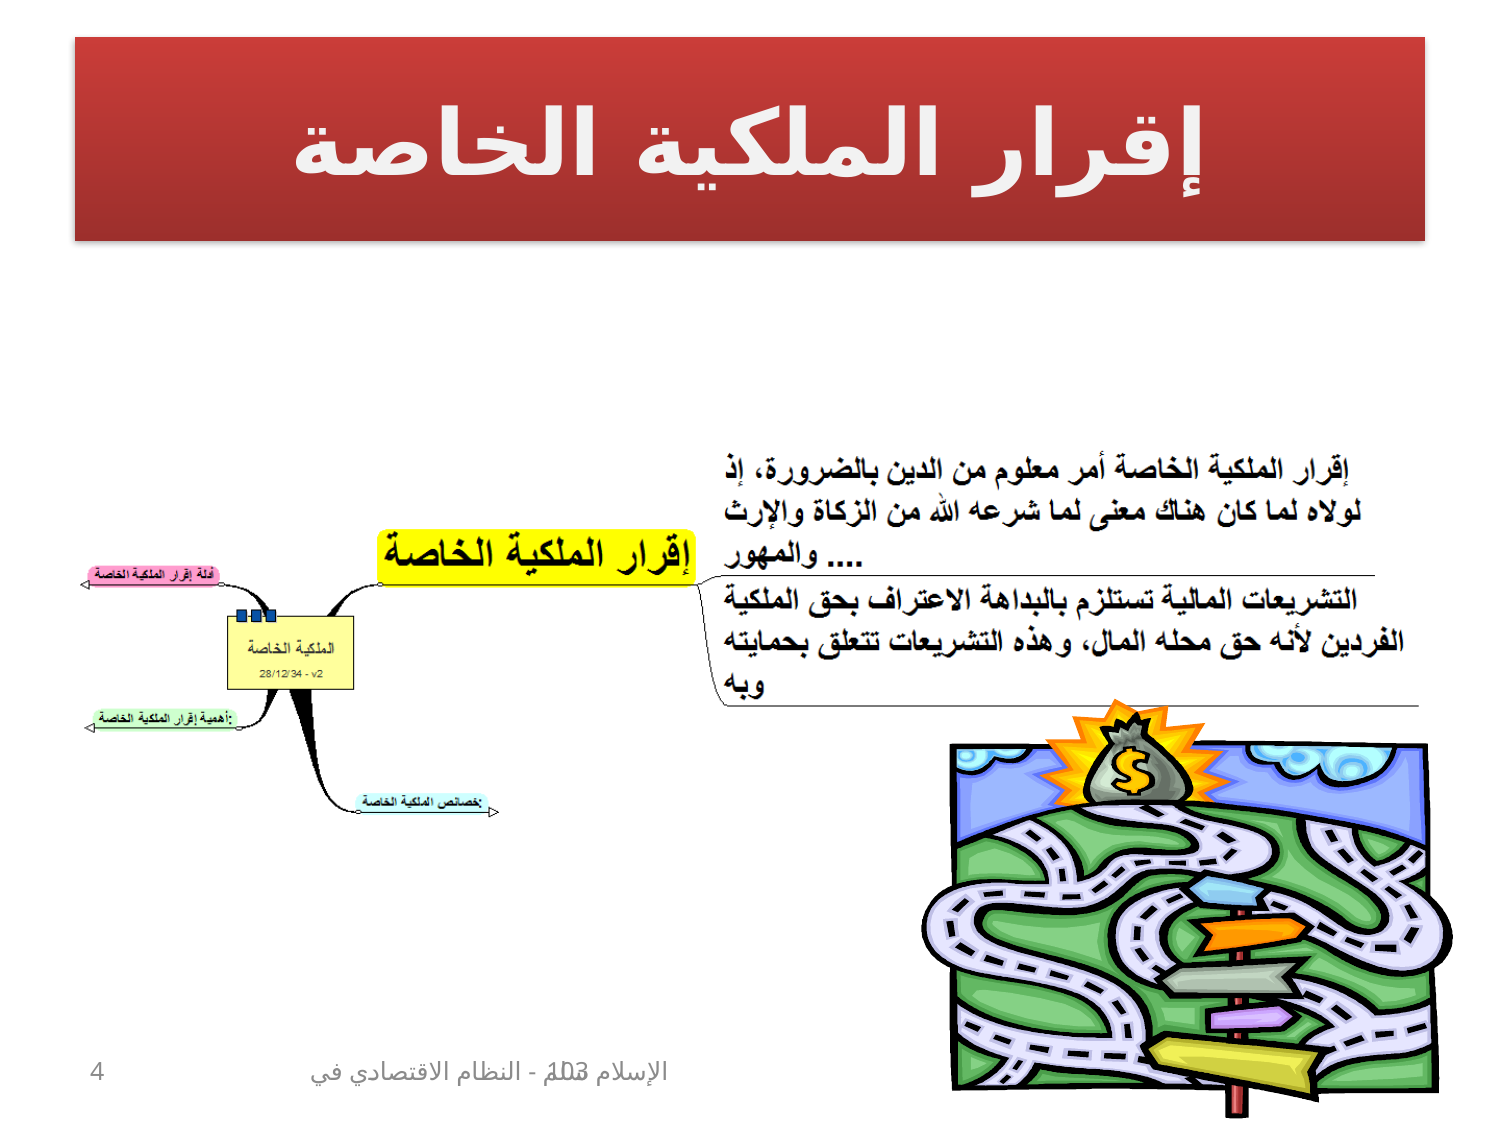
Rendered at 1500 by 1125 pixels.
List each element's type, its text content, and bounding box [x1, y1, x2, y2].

slide_number 4 [75, 1042, 425, 1103]
title إقرار الملكية الخاصة [75, 37, 1425, 241]
footer 103 سلم - النظام الاقتصادي في الإسلام [512, 1042, 910, 1103]
picture [74, 262, 1462, 1125]
